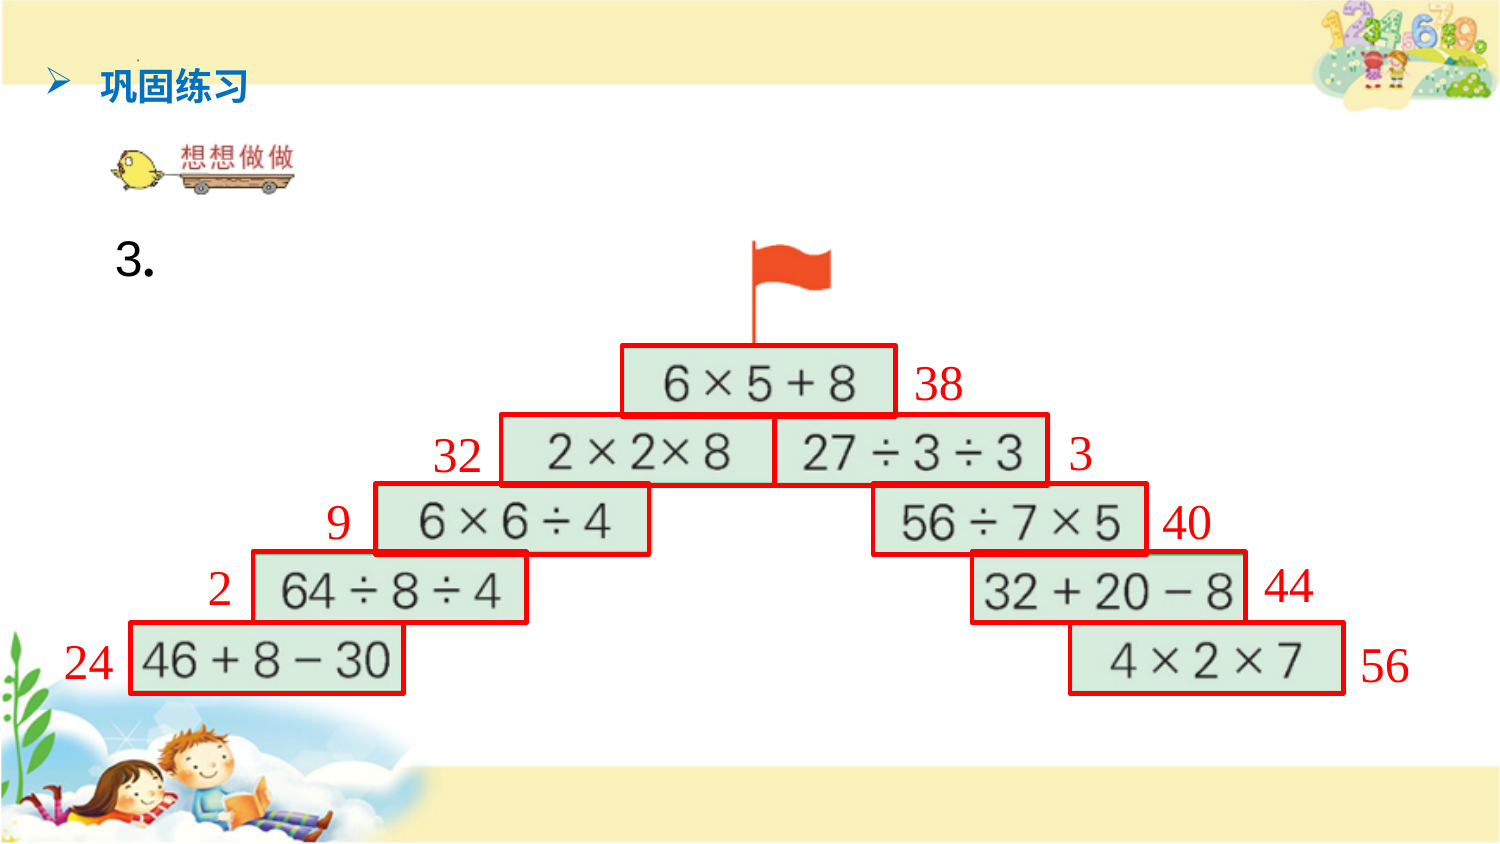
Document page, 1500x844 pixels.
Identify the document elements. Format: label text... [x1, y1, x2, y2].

text_box 巩固练习 [29, 55, 780, 116]
picture [0, 0, 1500, 844]
text_box 3. [100, 218, 183, 294]
text_box 24 [41, 617, 118, 701]
text_box 56 [1358, 621, 1433, 704]
